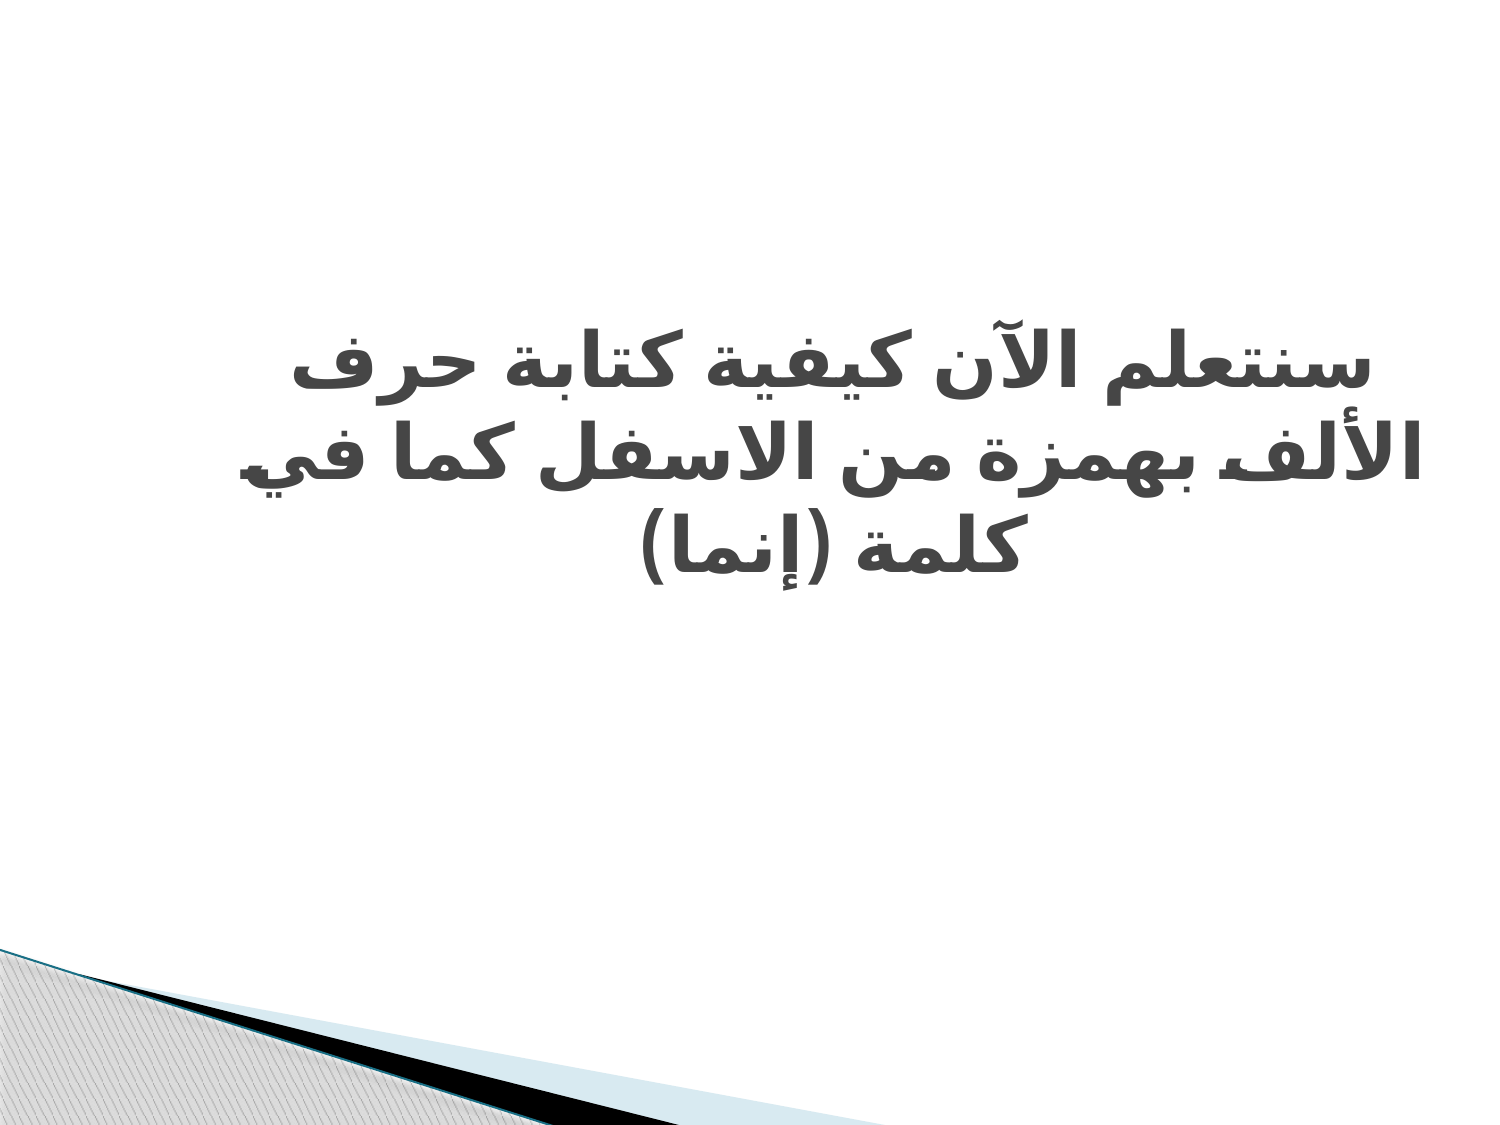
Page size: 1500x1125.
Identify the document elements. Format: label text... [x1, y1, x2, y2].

title سنتعلم الآن كيفية كتابة حرف الألف بهمزة من الاسفل كما في كلمة (إنما) [218, 302, 1449, 596]
